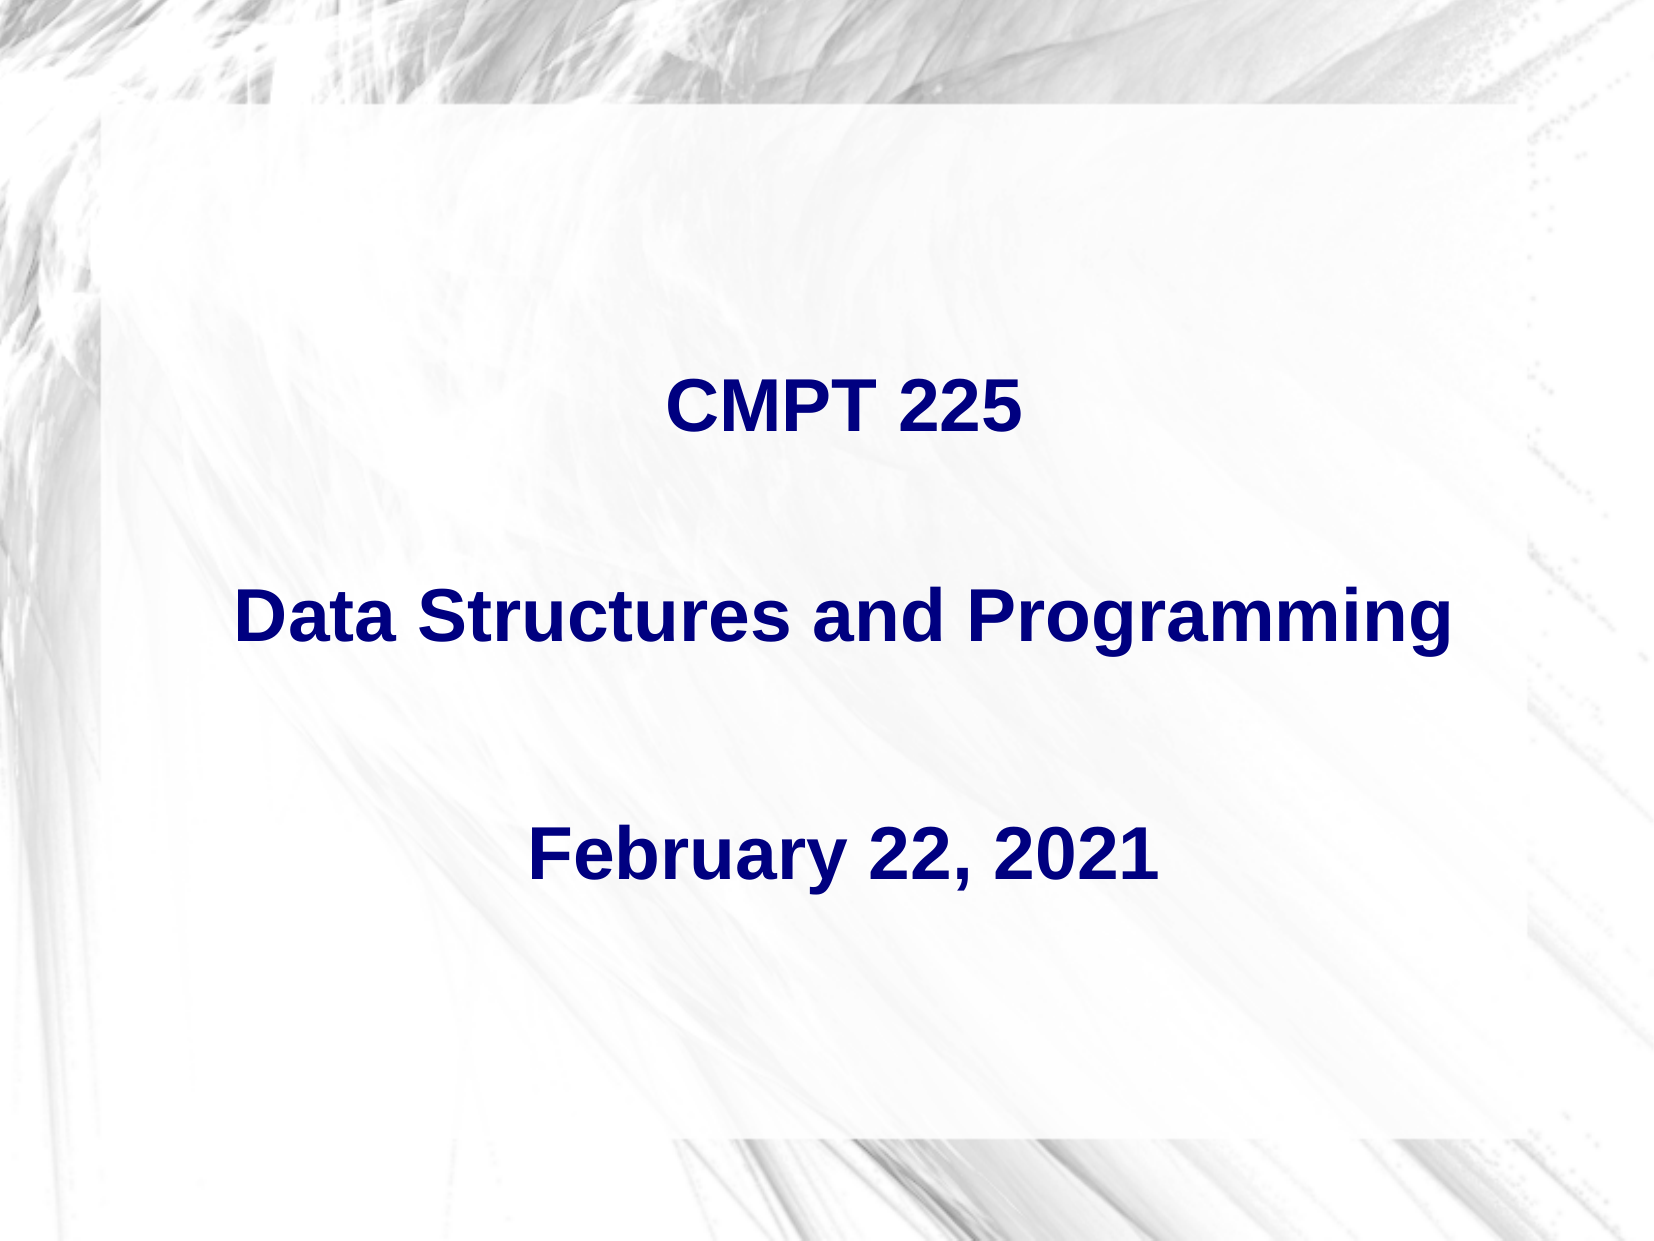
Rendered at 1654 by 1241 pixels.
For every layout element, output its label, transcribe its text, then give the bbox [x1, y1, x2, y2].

picture [0, 0, 1654, 1241]
list CMPT 225 Data Structures and Programming February 22, 2021 [118, 237, 1571, 1134]
